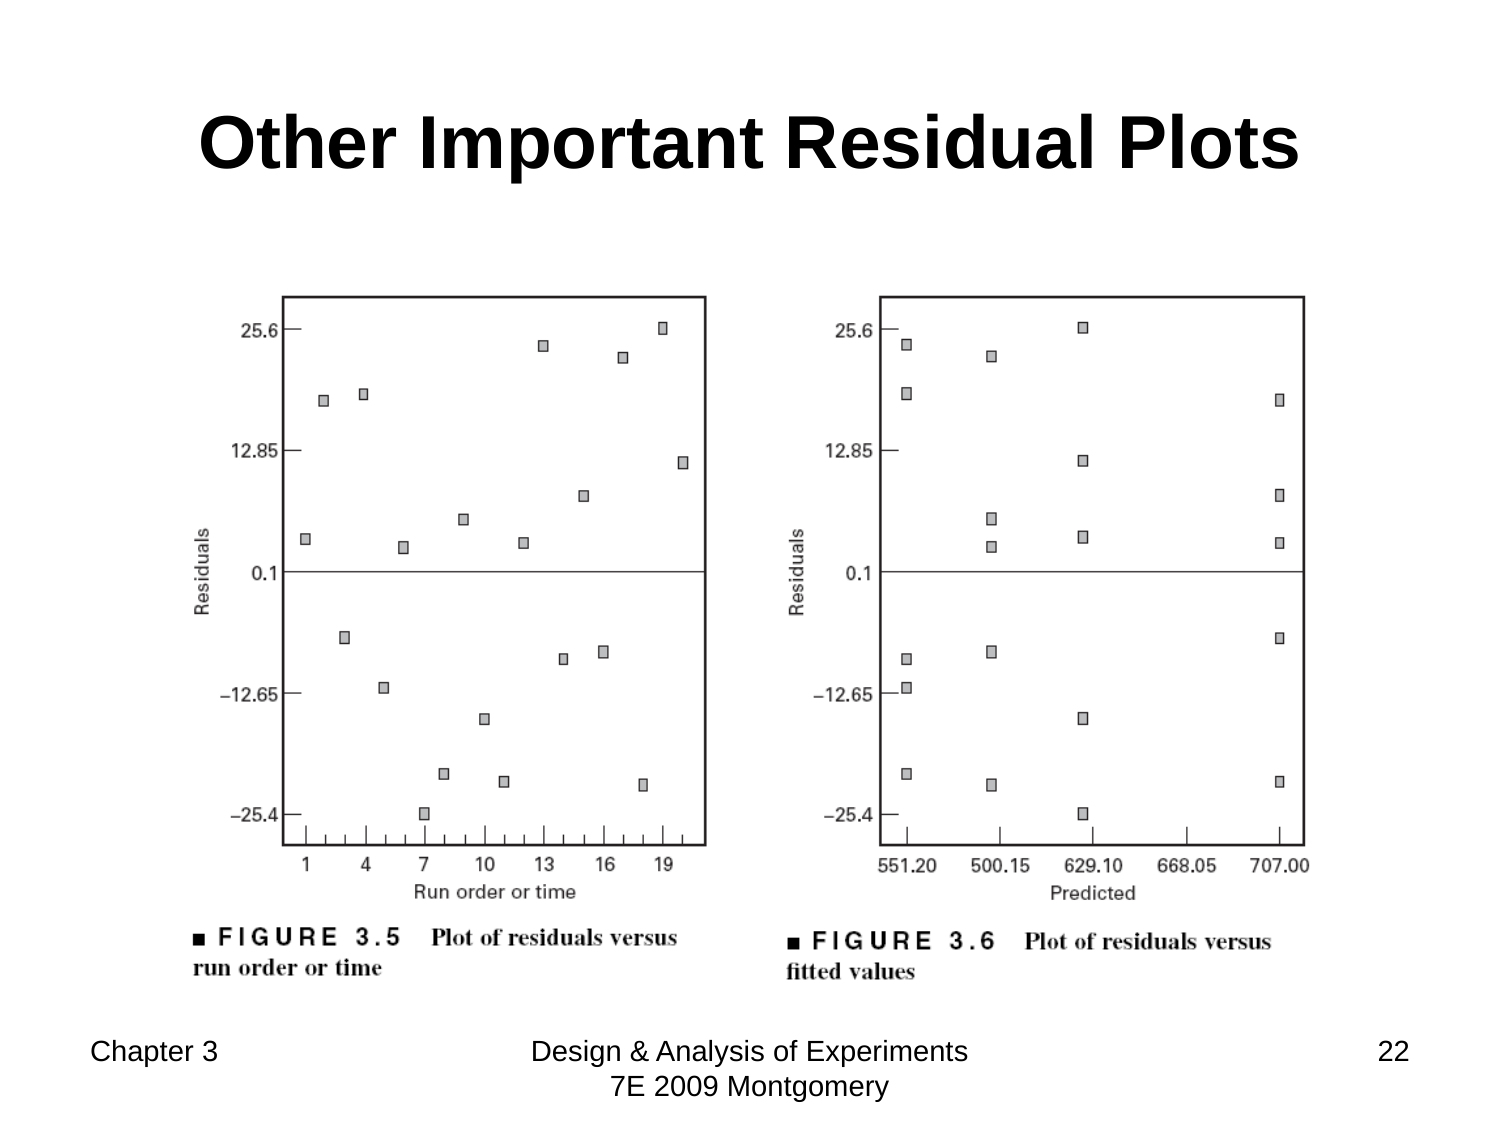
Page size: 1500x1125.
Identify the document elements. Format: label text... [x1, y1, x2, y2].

footer Design & Analysis of Experiments 7E 2009 Montgomery [512, 1024, 988, 1103]
slide_number Chapter 3 [74, 1024, 426, 1103]
slide_number 22 [1074, 1024, 1426, 1103]
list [116, 262, 1384, 1006]
title Other Important Residual Plots [74, 44, 1426, 233]
